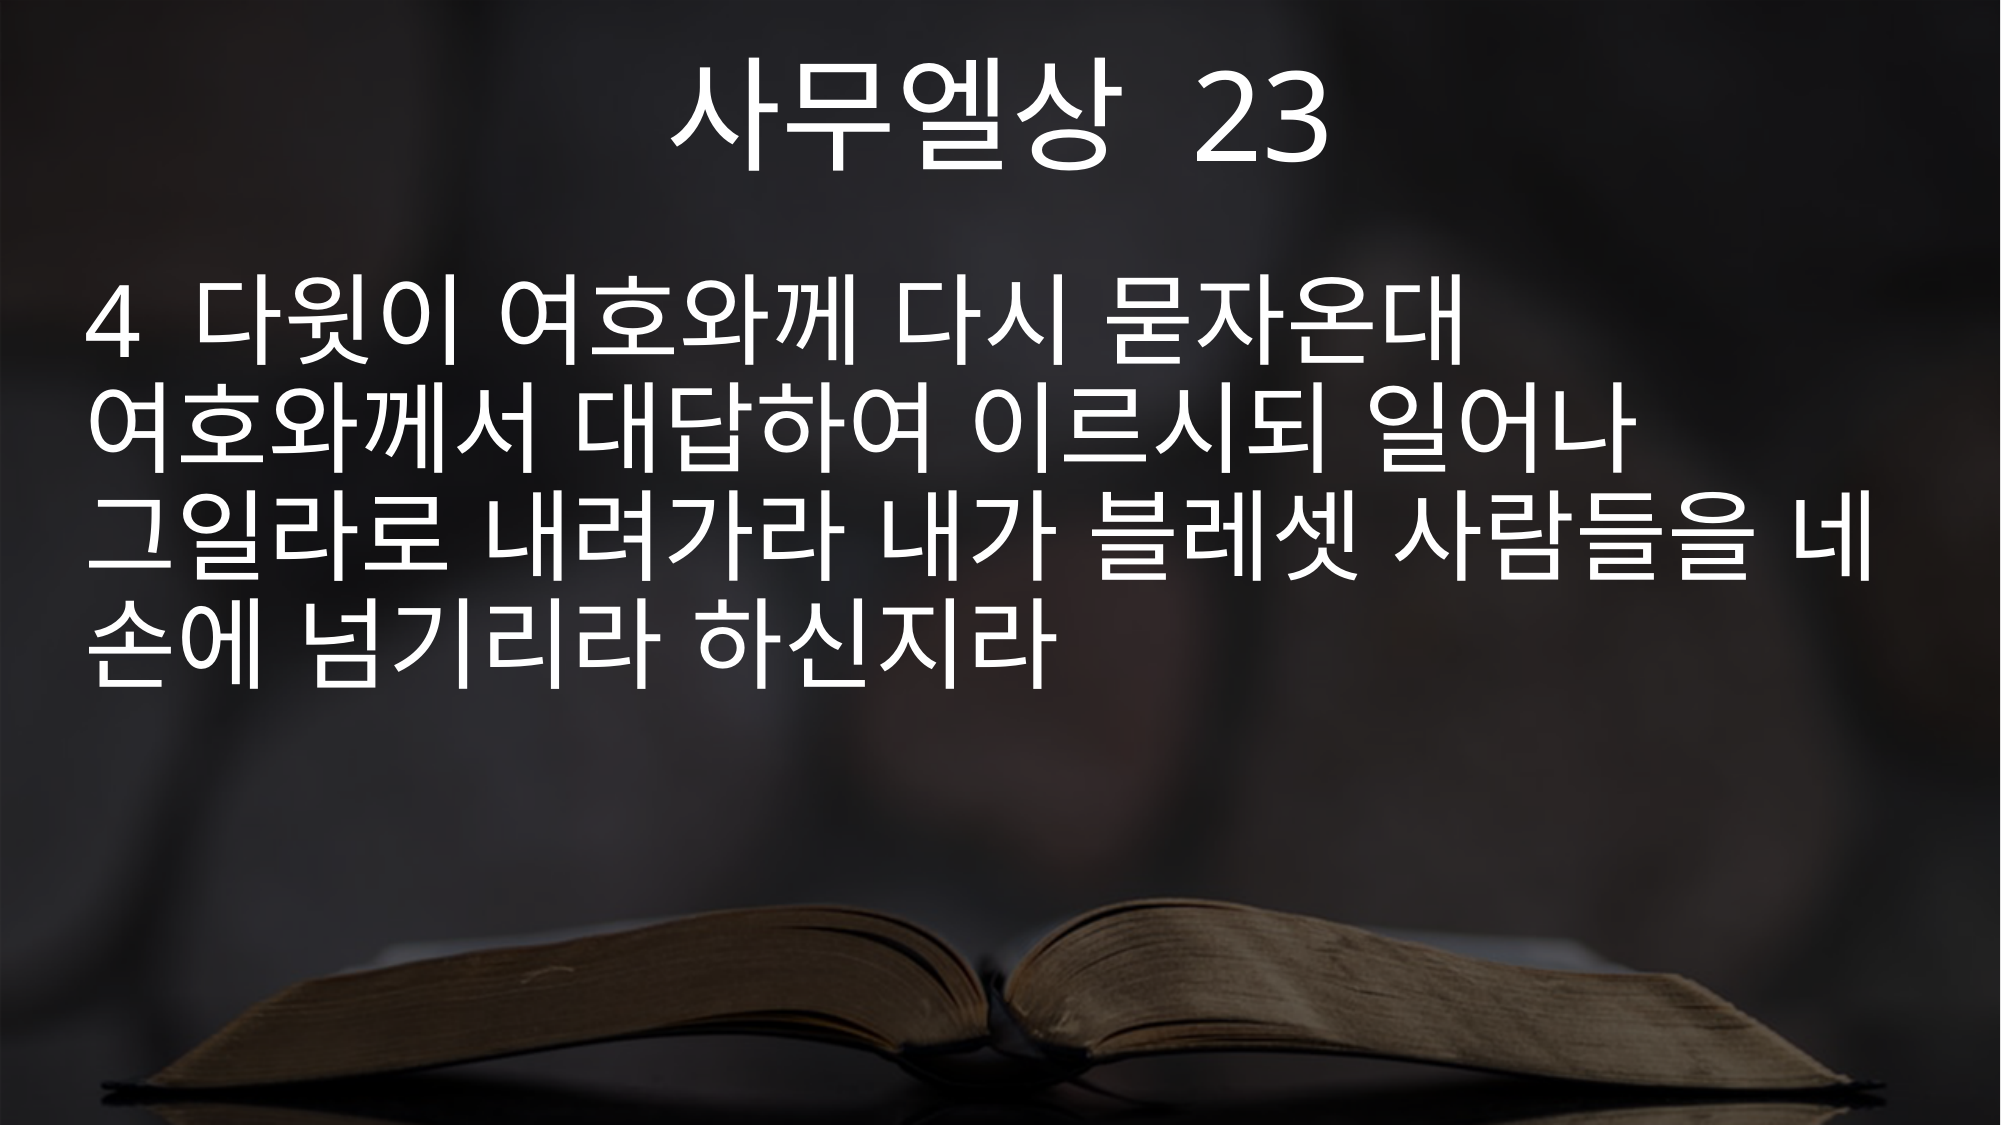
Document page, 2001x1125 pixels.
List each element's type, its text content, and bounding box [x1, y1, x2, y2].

footer 사무엘상 23 [0, 32, 2000, 192]
list 4 다윗이 여호와께 다시 묻자온대 여호와께서 대답하여 이르시되 일어나 그일라로 내려가라 내가 블레셋 사람들을 네 손에 넘기리라 하신지라 [69, 263, 1953, 423]
picture [0, 0, 2001, 1125]
